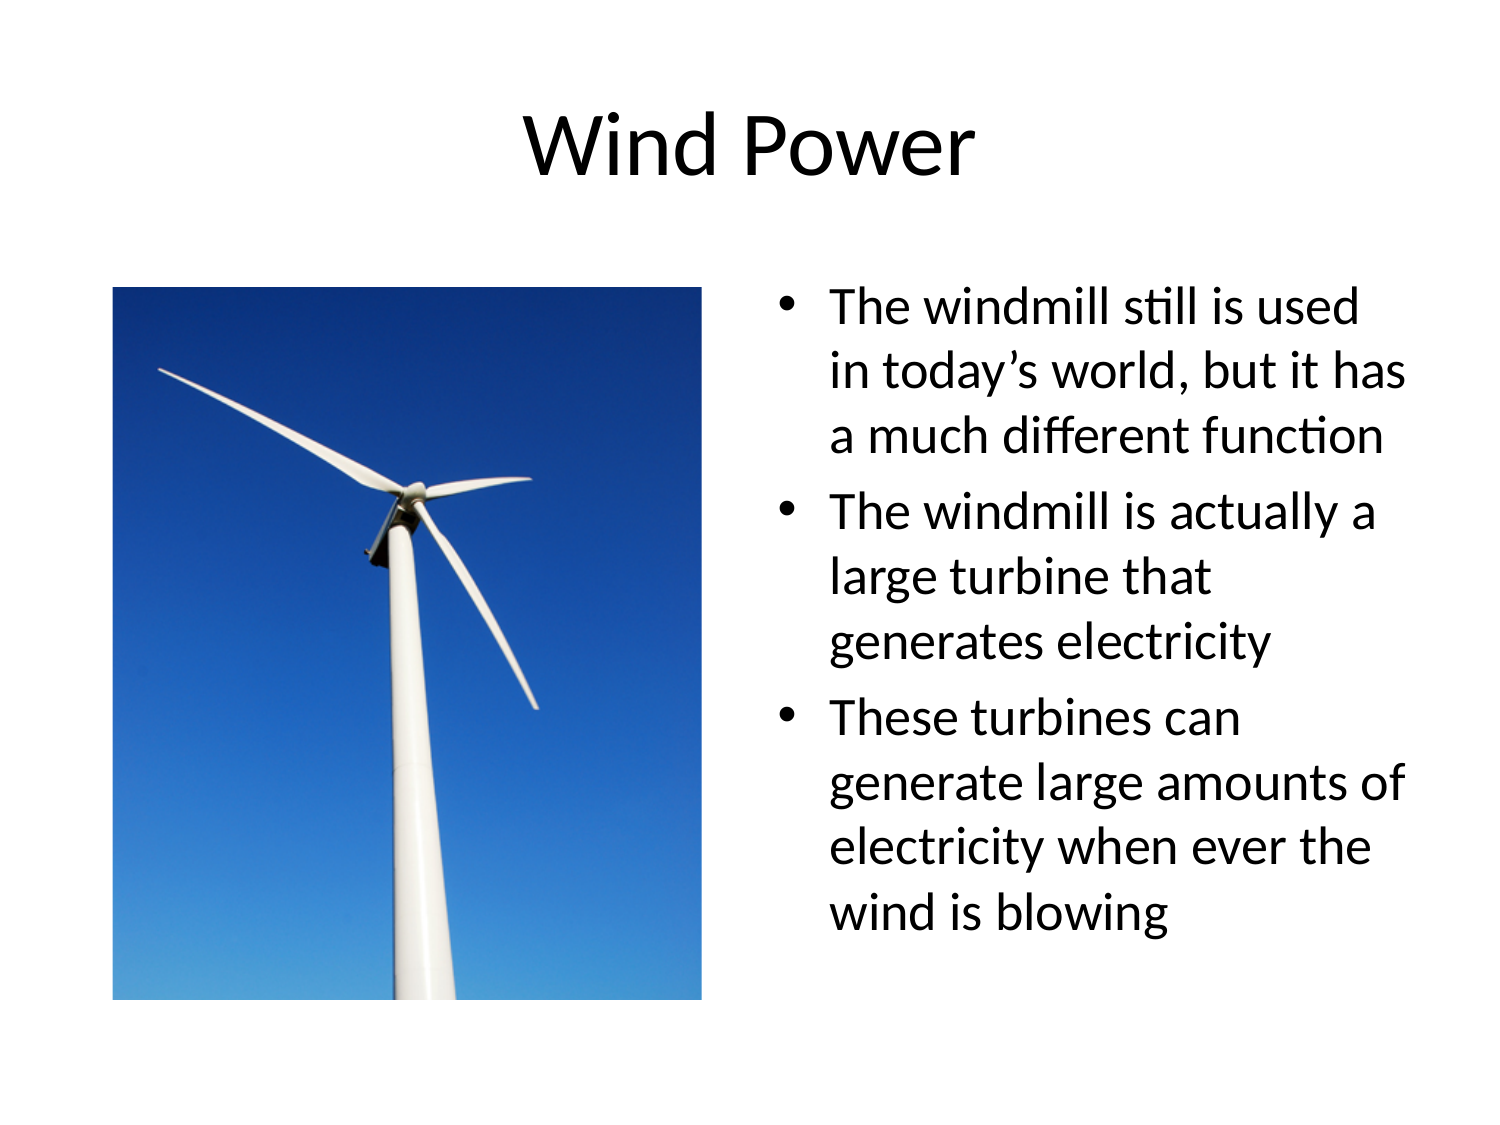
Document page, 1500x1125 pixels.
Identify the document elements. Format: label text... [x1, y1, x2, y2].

title Wind Power [75, 45, 1425, 233]
list The windmill still is used in today’s world, but it has a much different function The windmill is actually a large turbine that generates electricity These turbines can generate large amounts of electricity when ever the wind is blowing [762, 262, 1425, 1005]
picture [112, 287, 702, 1001]
